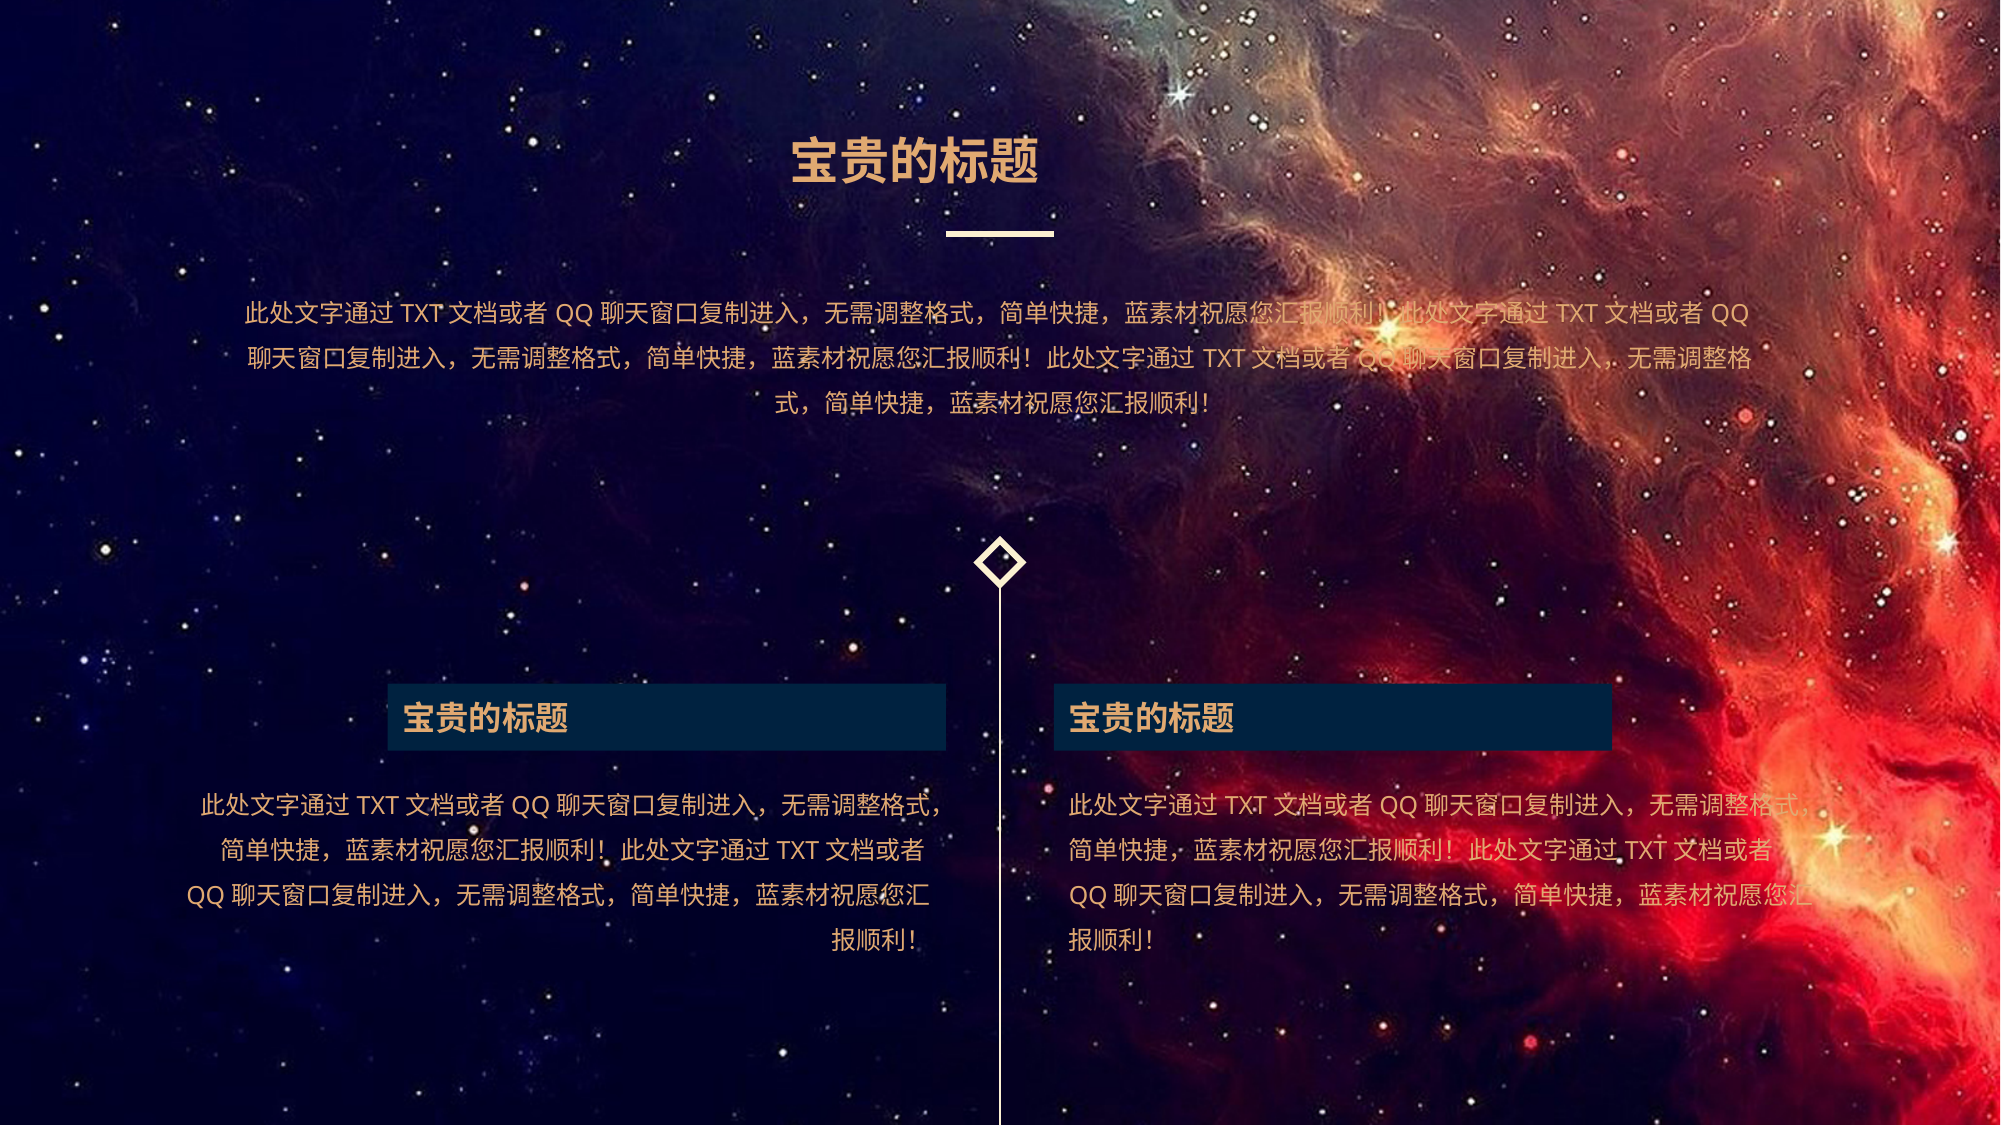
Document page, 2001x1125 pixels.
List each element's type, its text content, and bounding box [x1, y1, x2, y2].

text_box 宝贵的标题 [387, 683, 947, 752]
text_box 宝贵的标题 [1053, 683, 1613, 752]
picture [0, 0, 2001, 1125]
text_box 此处文字通过TXT文档或者QQ聊天窗口复制进入，无需调整格式，简单快捷，蓝素材祝愿您汇报顺利！此处文字通过TXT文档或者QQ聊天窗口复制进入，无需调整格式，简单快捷，蓝素材祝愿您汇报顺利！ [169, 767, 946, 962]
text_box [976, 538, 1024, 586]
text_box 此处文字通过TXT文档或者QQ聊天窗口复制进入，无需调整格式，简单快捷，蓝素材祝愿您汇报顺利！此处文字通过TXT文档或者QQ聊天窗口复制进入，无需调整格式，简单快捷，蓝素材祝愿您汇报顺利！此处文字通过TXT文档或者QQ聊天窗口复制进入，无需调整格式，简单快捷，蓝素材祝愿您汇报顺利！ [222, 275, 1778, 425]
text_box 此处文字通过TXT文档或者QQ聊天窗口复制进入，无需调整格式，简单快捷，蓝素材祝愿您汇报顺利！此处文字通过TXT文档或者QQ聊天窗口复制进入，无需调整格式，简单快捷，蓝素材祝愿您汇报顺利！ [1054, 767, 1831, 962]
text_box 宝贵的标题 [774, 125, 1226, 194]
